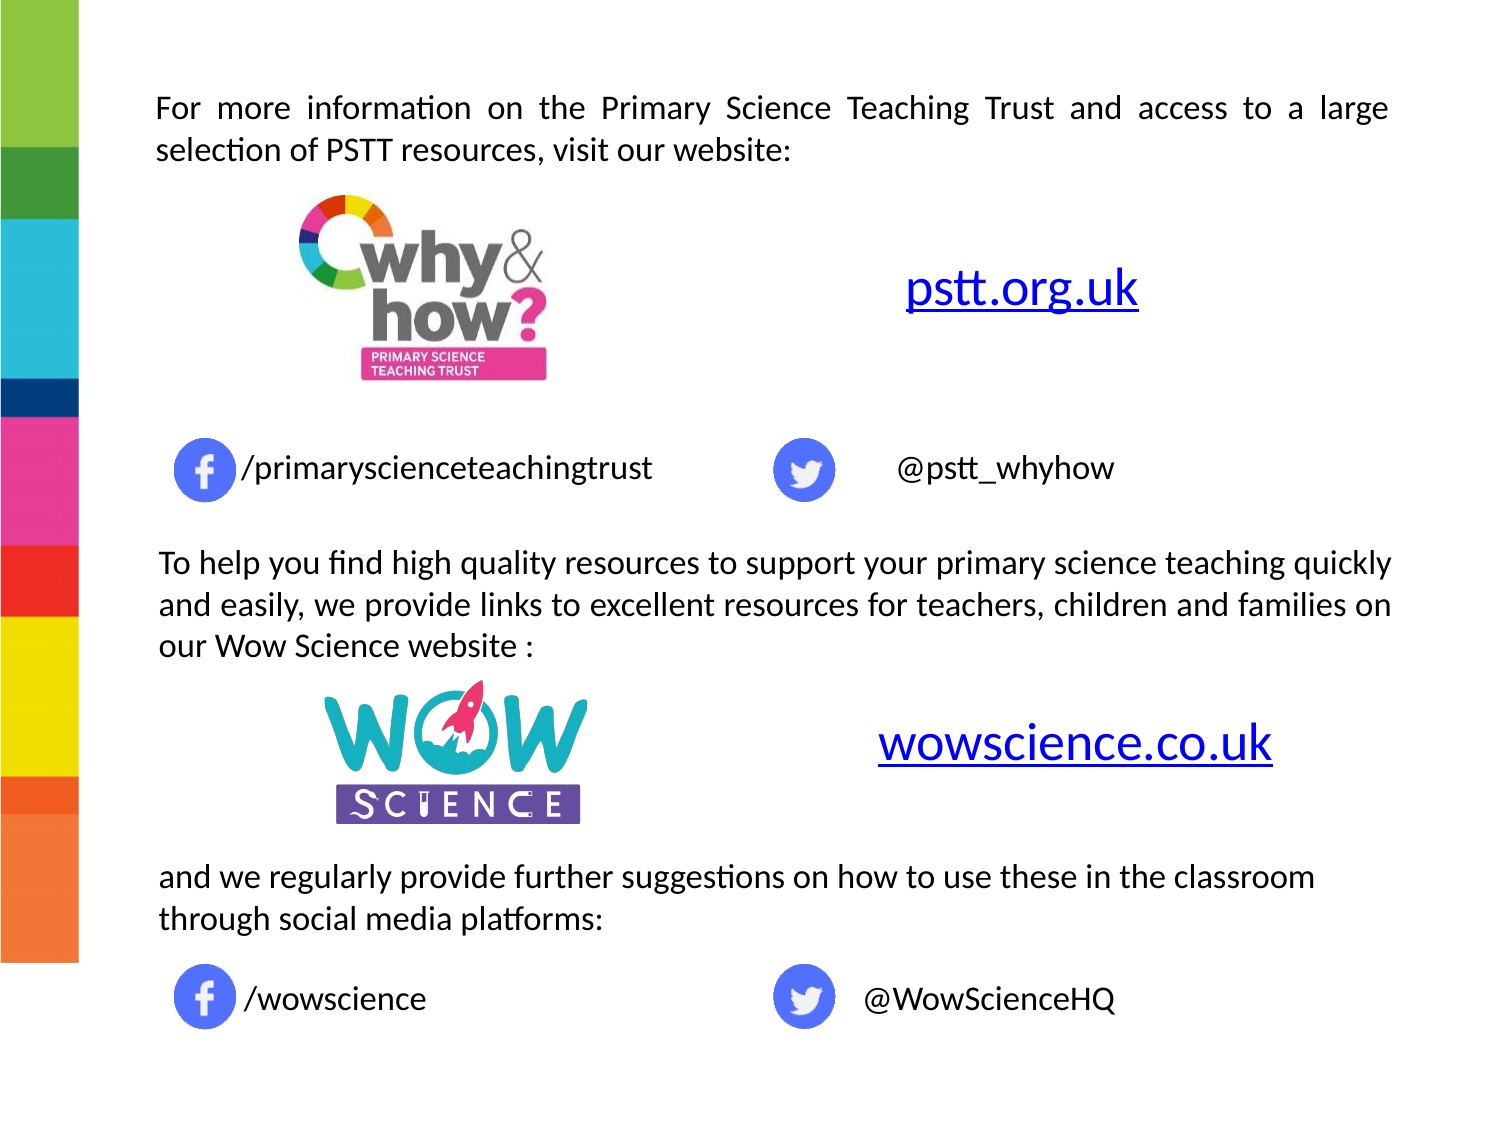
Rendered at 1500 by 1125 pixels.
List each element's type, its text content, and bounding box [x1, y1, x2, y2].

picture [324, 680, 588, 824]
picture [173, 437, 237, 503]
text_box To help you find high quality resources to support your primary science teaching quickly and easily, we provide links to excellent resources for teachers, children and families on our Wow Science website : wowscience.co.uk and we regularly provide further suggestions on how to use these in the classroom through social media platforms: /wowscience @WowScienceHQ [143, 532, 1408, 1026]
picture [173, 963, 237, 1030]
picture [772, 963, 837, 1030]
picture [772, 437, 837, 503]
text_box For more information on the Primary Science Teaching Trust and access to a large selection of PSTT resources, visit our website: pstt.org.uk /primaryscienceteachingtrust @pstt_whyhow [140, 77, 1405, 494]
picture [1, 0, 78, 962]
picture [298, 195, 548, 381]
